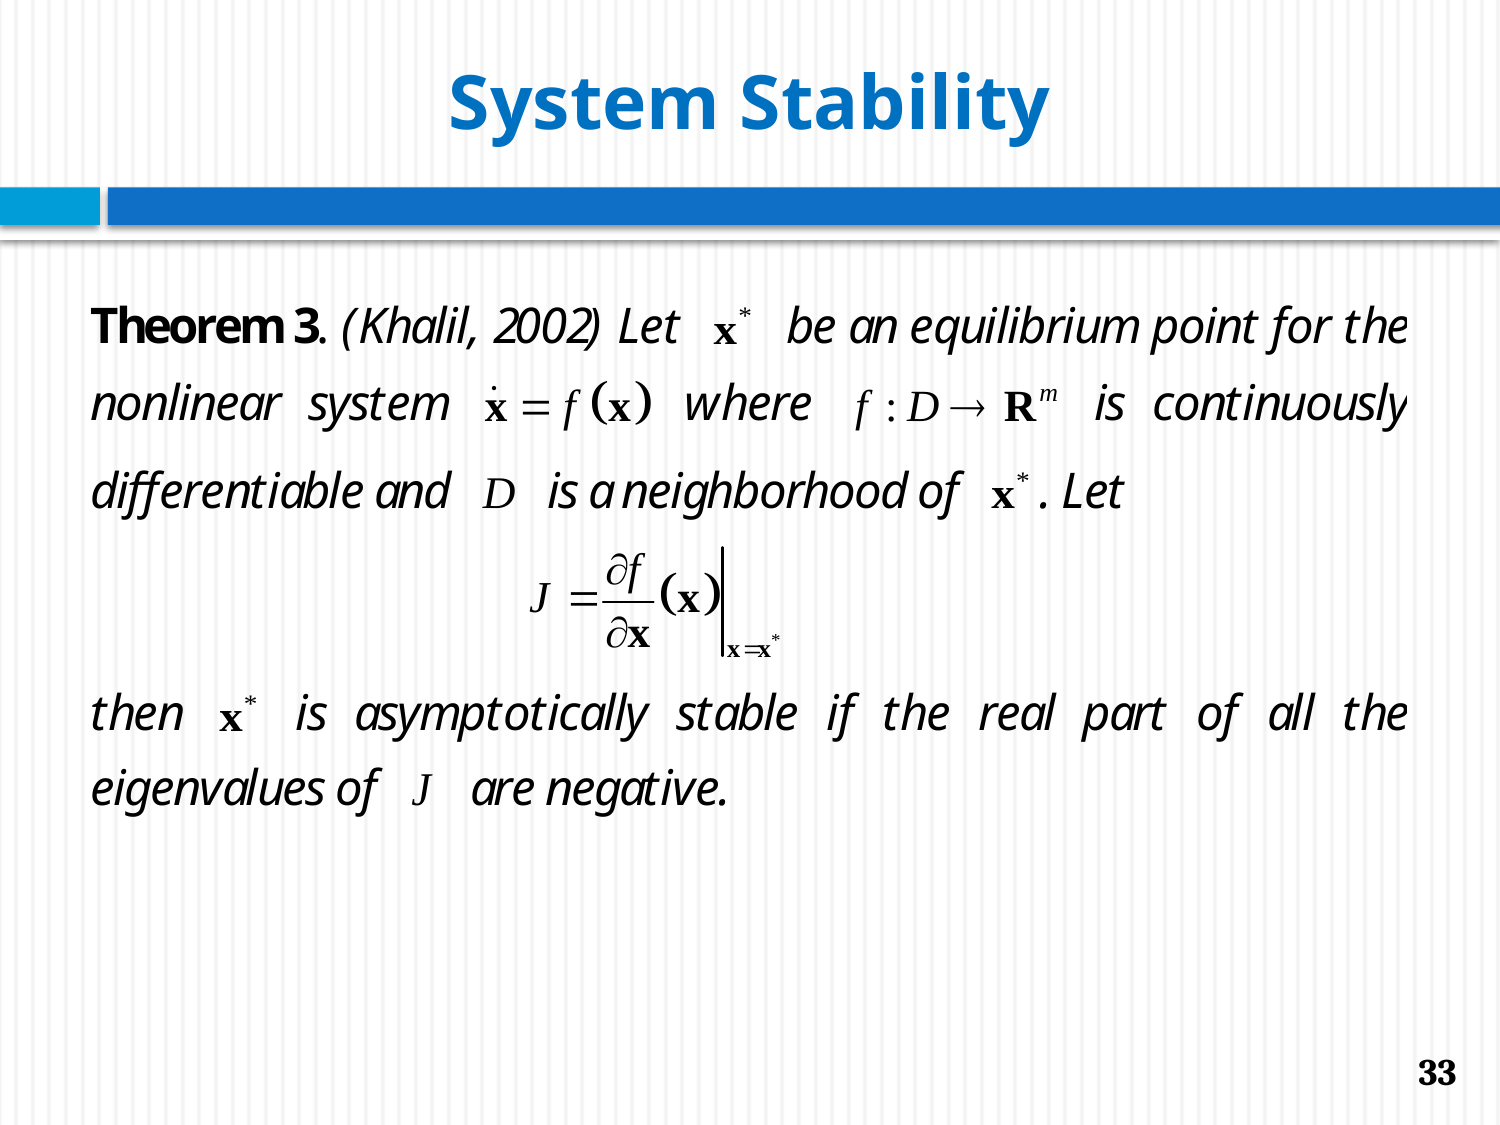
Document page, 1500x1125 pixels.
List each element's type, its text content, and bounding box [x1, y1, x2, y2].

slide_number 33 [1410, 1050, 1488, 1091]
title System Stability [0, 48, 1500, 152]
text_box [89, 296, 1408, 1125]
